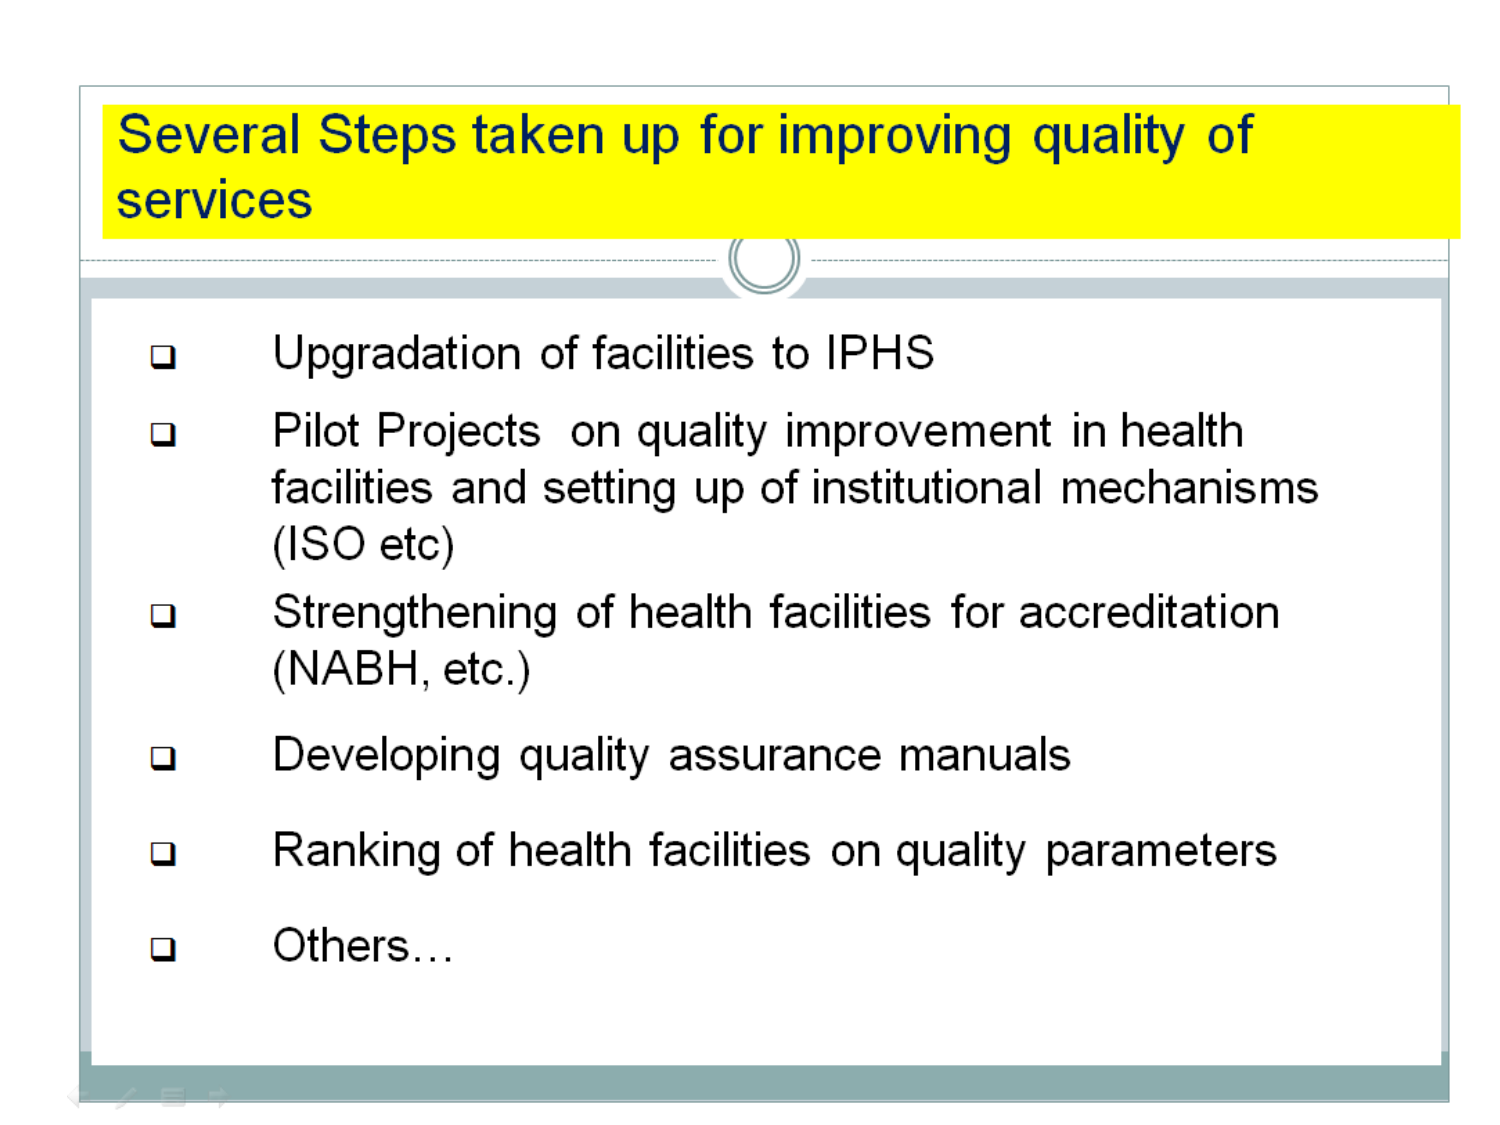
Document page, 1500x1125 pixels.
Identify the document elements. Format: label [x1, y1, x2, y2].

list [66, 62, 1463, 1125]
